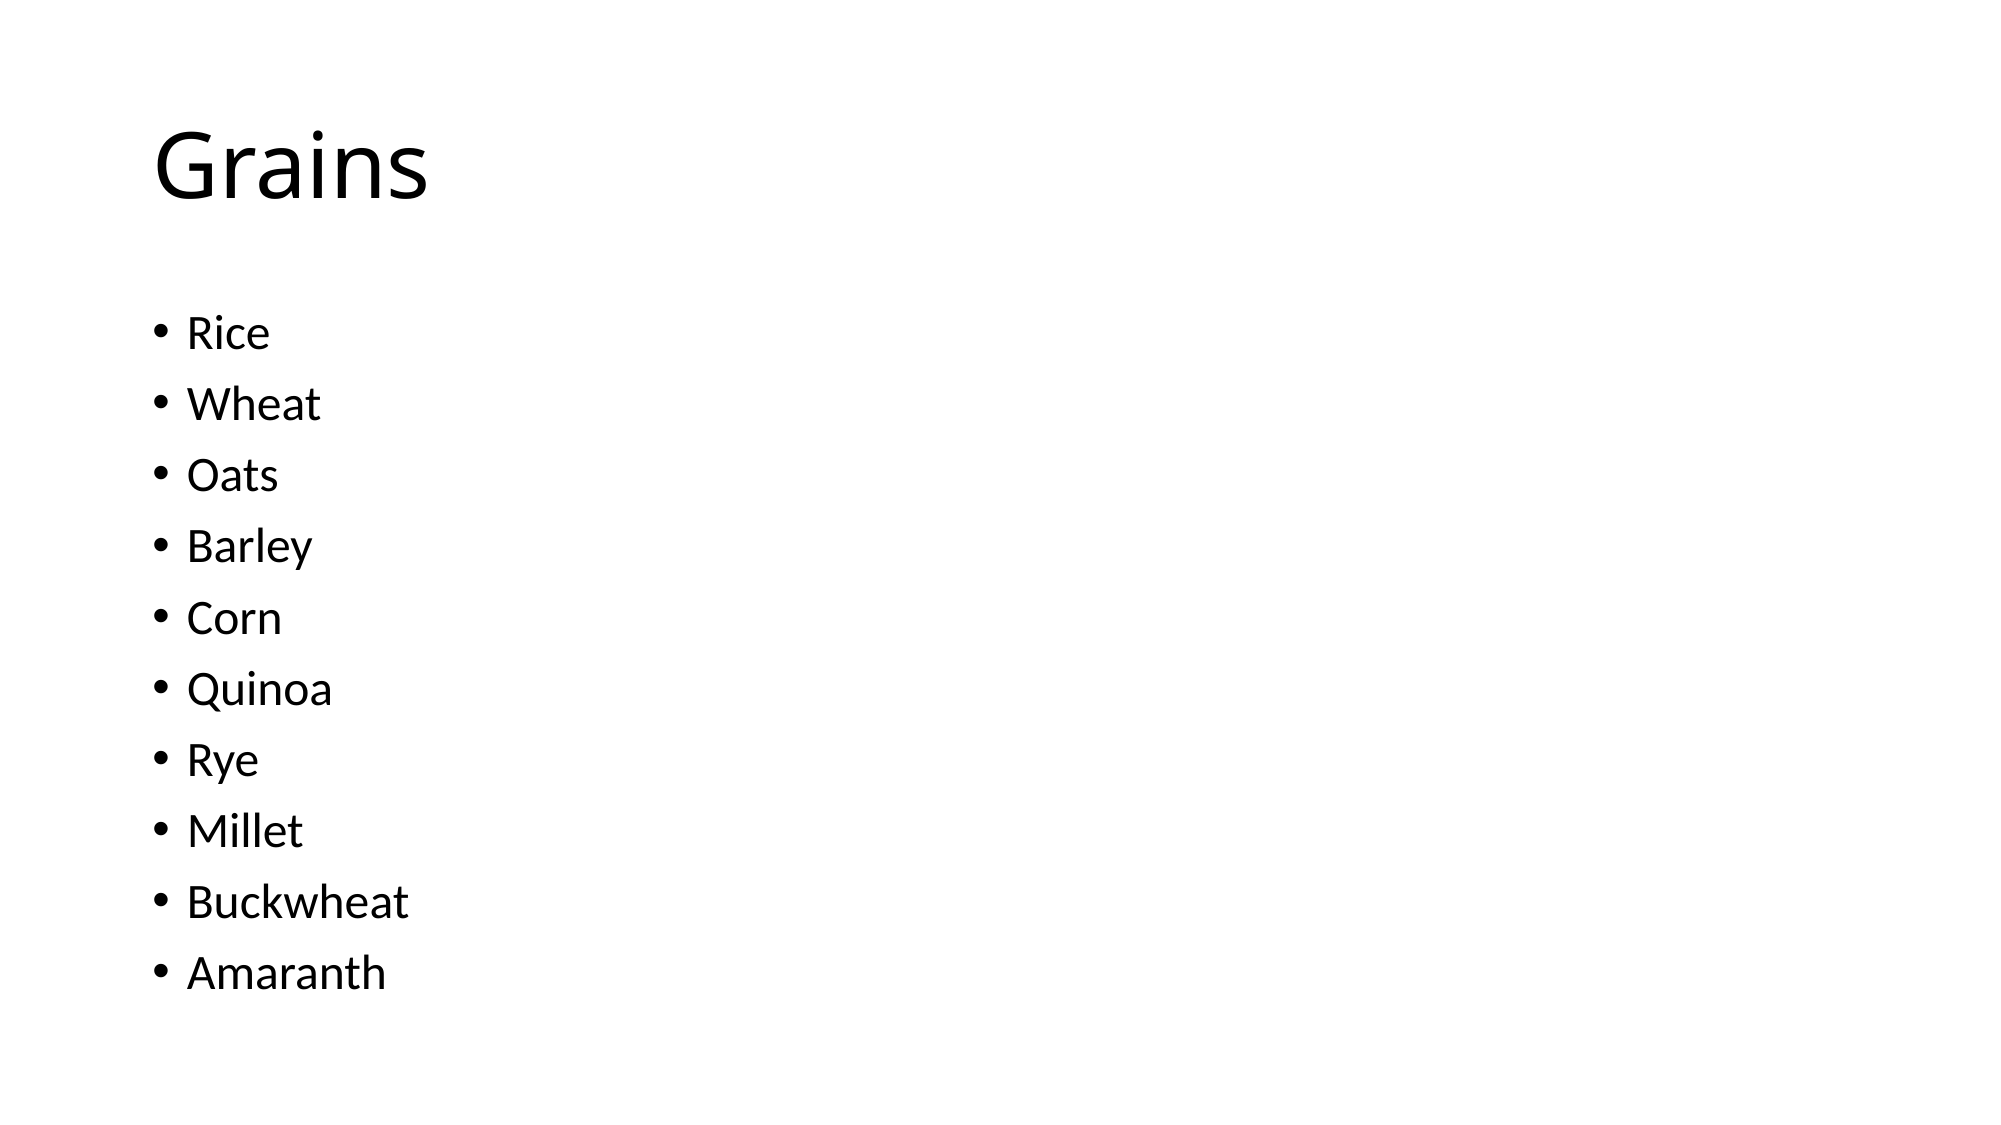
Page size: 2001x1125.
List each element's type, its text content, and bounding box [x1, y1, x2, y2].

title Grains [137, 59, 1863, 278]
list Rice Wheat Oats Barley Corn Quinoa Rye Millet Buckwheat Amaranth [137, 299, 1863, 1014]
